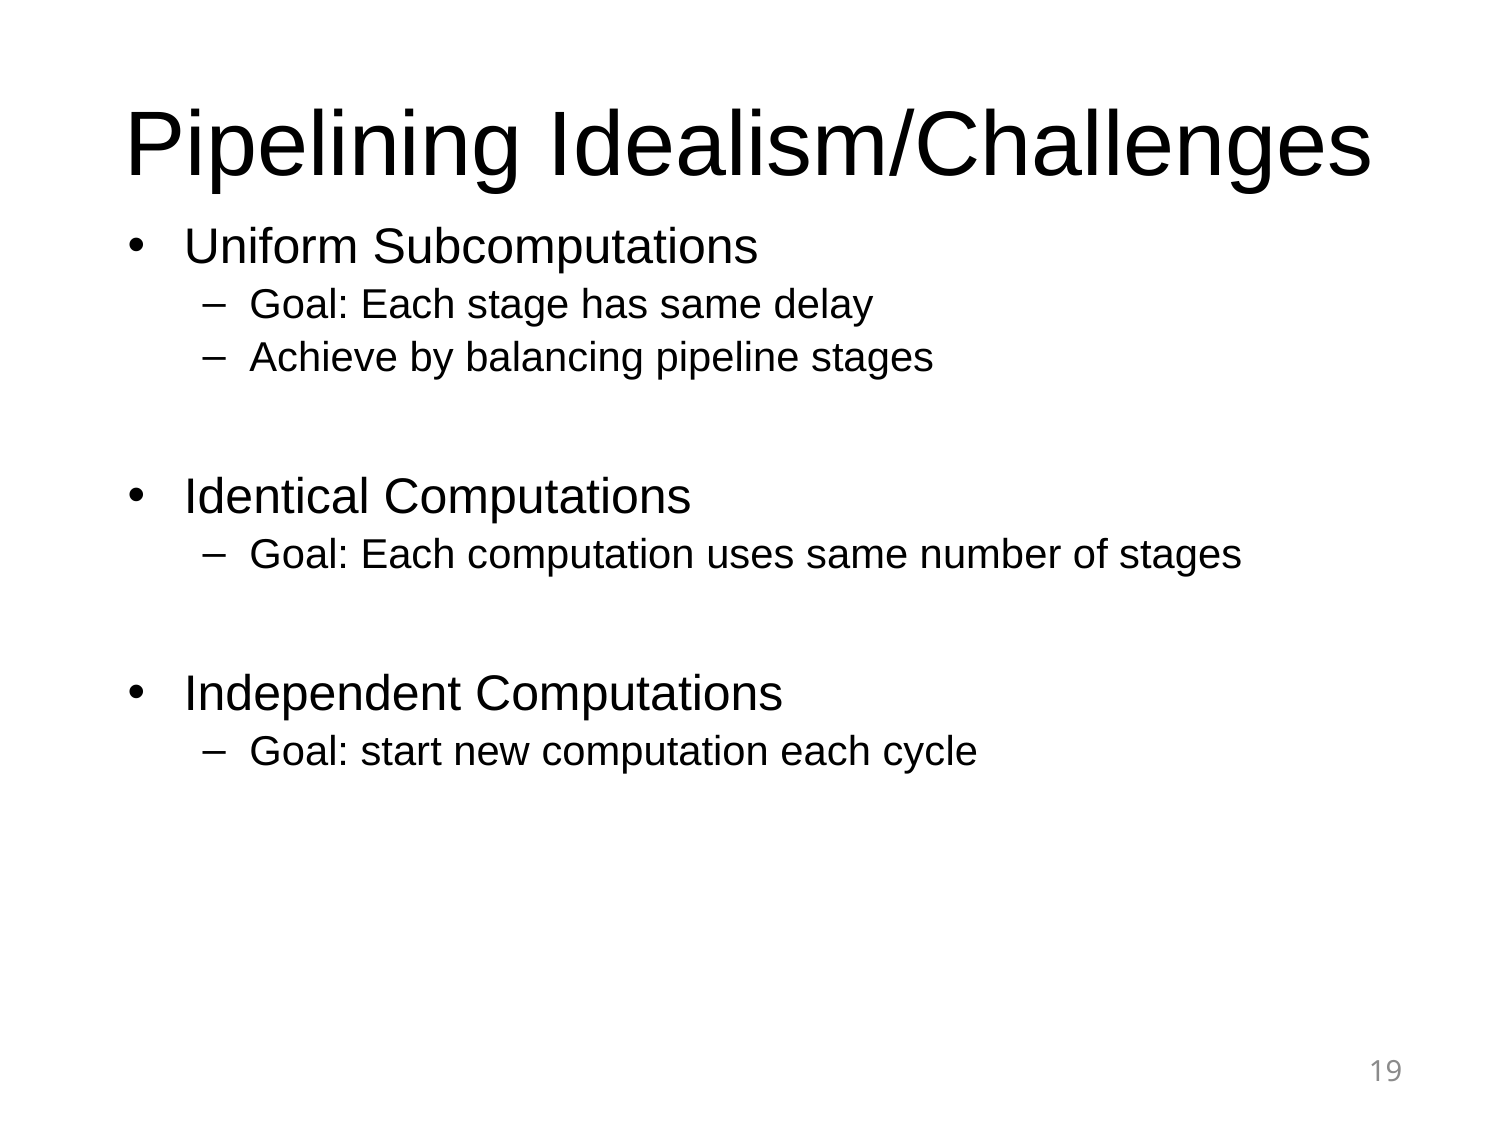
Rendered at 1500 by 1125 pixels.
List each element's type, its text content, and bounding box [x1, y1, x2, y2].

slide_number 19 [1074, 1042, 1425, 1103]
title Pipelining Idealism/Challenges [75, 45, 1425, 233]
list Uniform Subcomputations Goal: Each stage has same delay Achieve by balancing pipeline stages Identical Computations Goal: Each computation uses same number of stages Independent Computations Goal: start new computation each cycle [112, 212, 1388, 1030]
